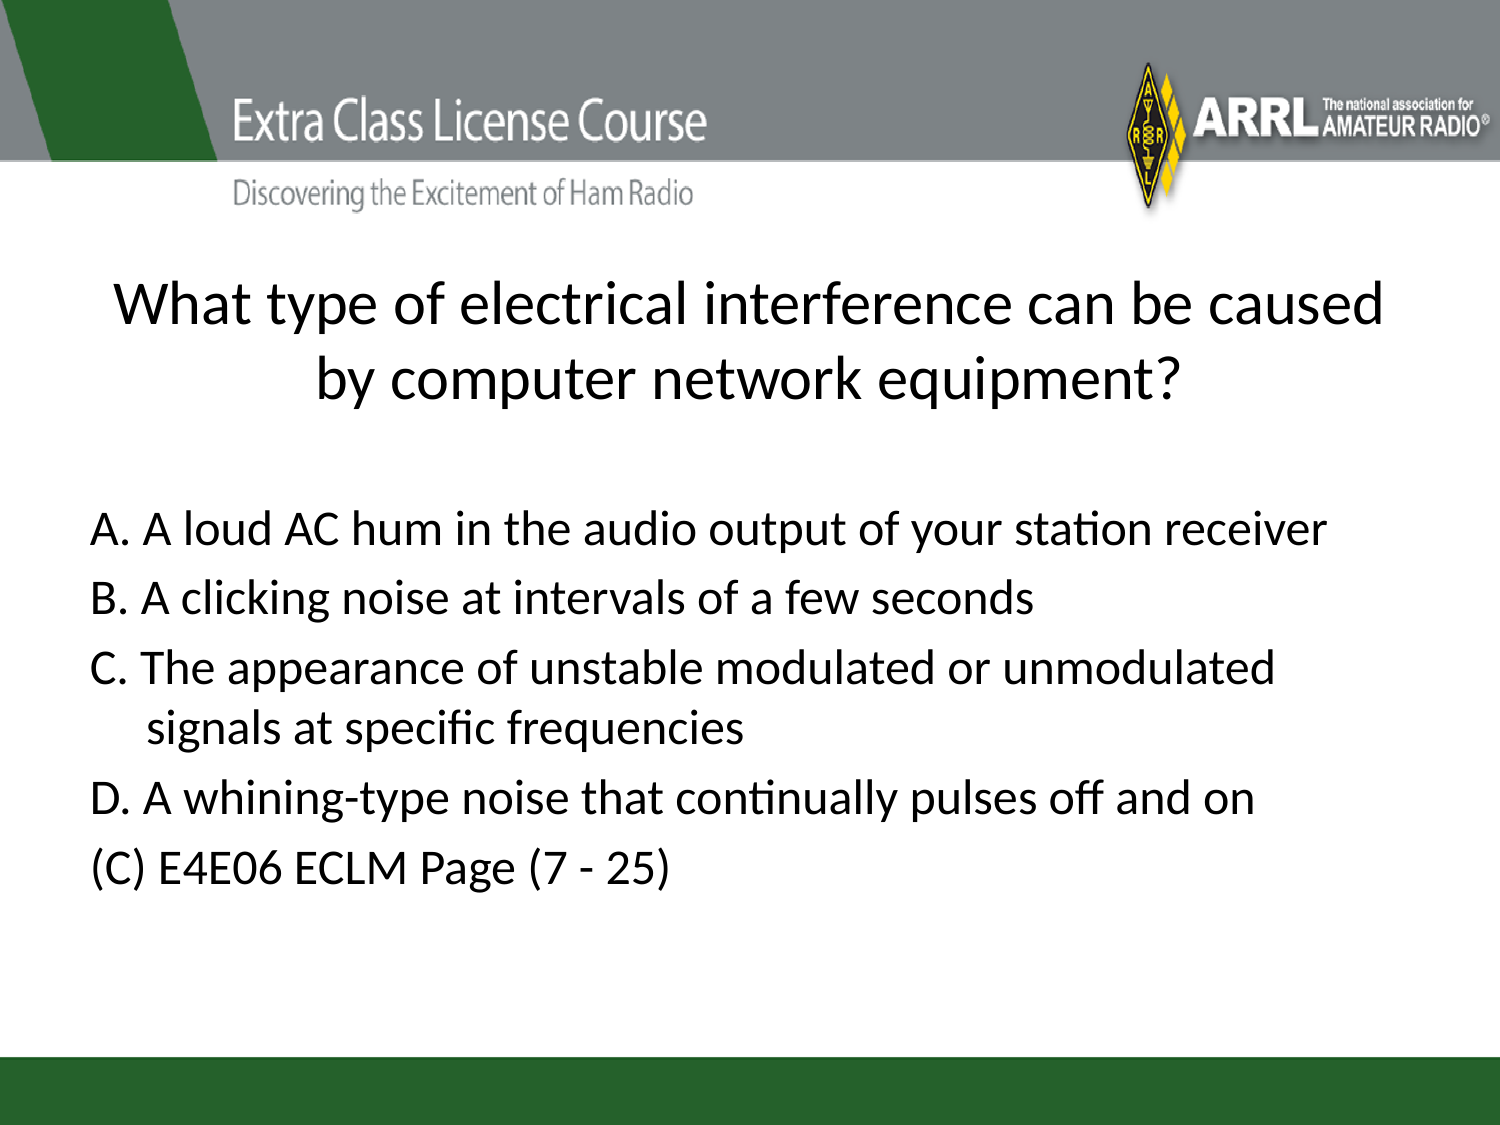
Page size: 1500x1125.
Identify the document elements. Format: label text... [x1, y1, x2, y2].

picture [0, 0, 1500, 1125]
title What type of electrical interference can be caused by computer network equipment? [75, 254, 1425, 435]
list A. A loud AC hum in the audio output of your station receiver B. A clicking noise at intervals of a few seconds C. The appearance of unstable modulated or unmodulated signals at specific frequencies D. A whining-type noise that continually pulses off and on (C) E4E06 ECLM Page (7 - 25) [75, 487, 1425, 1005]
